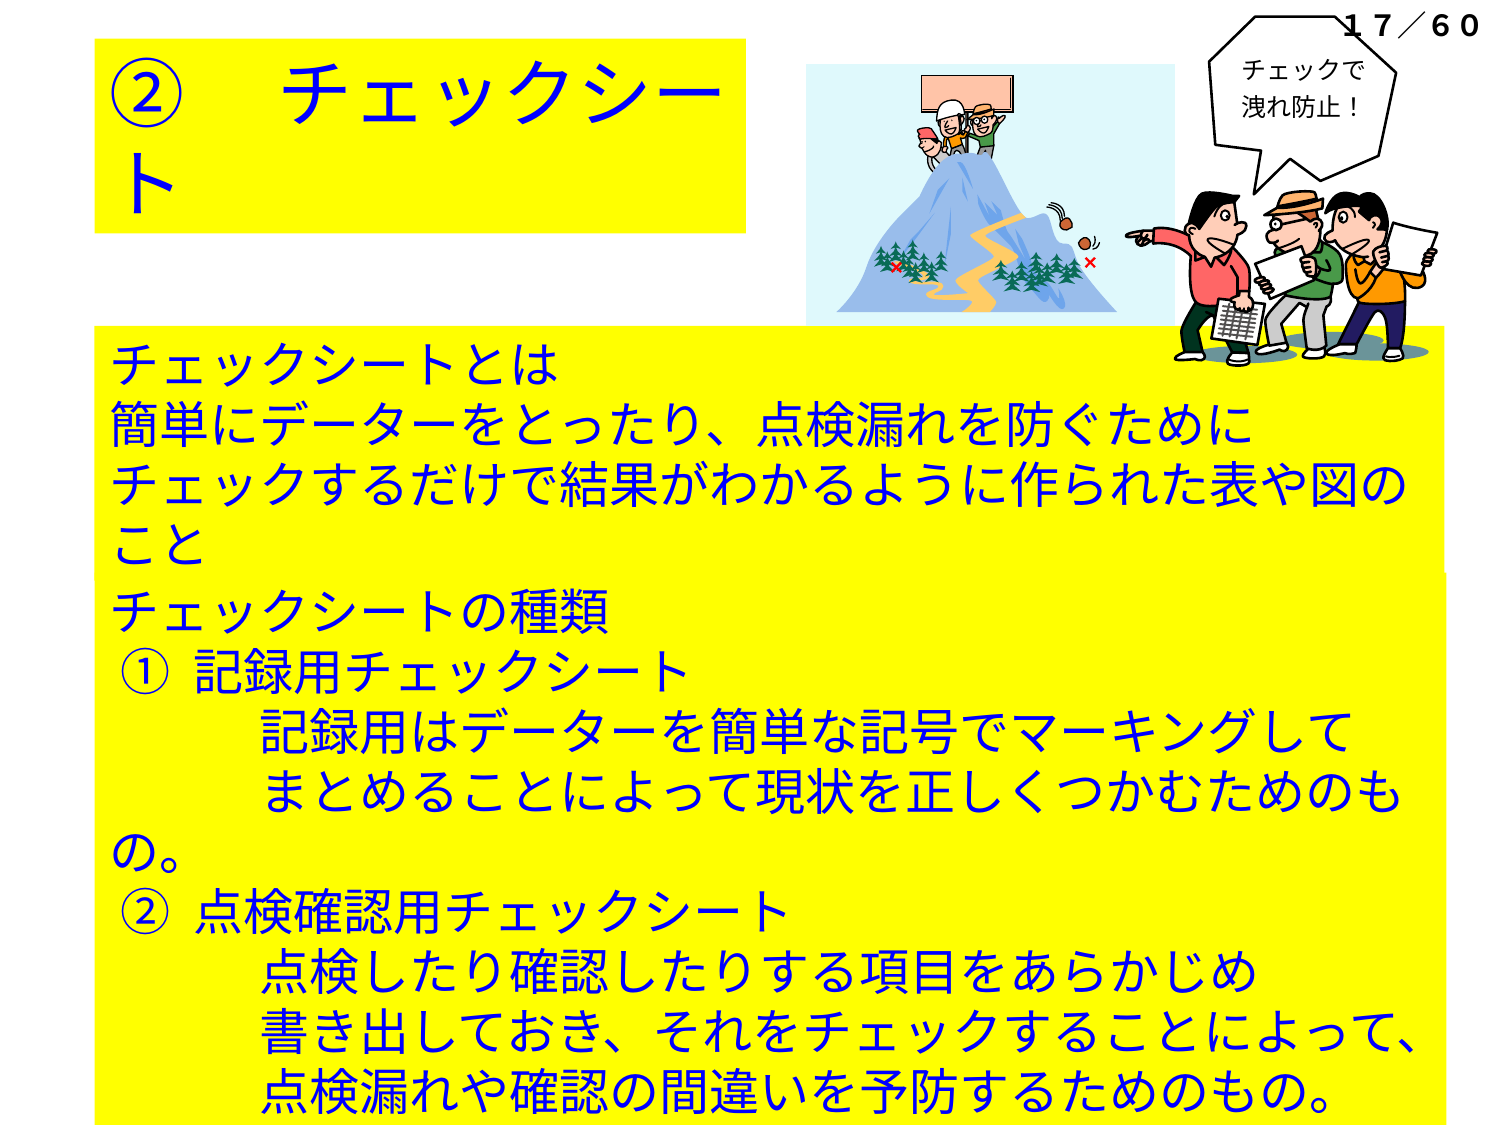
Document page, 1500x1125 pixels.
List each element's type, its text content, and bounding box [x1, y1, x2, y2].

text_box チェックシートとは 簡単にデーターをとったり、点検漏れを防ぐために チェックするだけで結果がわかるように作られた表や図のこと [94, 325, 1445, 581]
text_box ② チェックシート [94, 38, 746, 234]
text_box １７／６０ [1324, 0, 1500, 85]
picture [804, 14, 1440, 369]
text_box チェックシートの種類 ① 記録用チェックシート 記録用はデーターを簡単な記号でマーキングして まとめることによって現状を正しくつかむためのもの。 ② 点検確認用チェックシート 点検したり確認したりする項目をあらかじめ 書き出しておき、それをチェックすることによって、 点検漏れや確認の間違いを予防するためのもの。 [94, 572, 1447, 1125]
